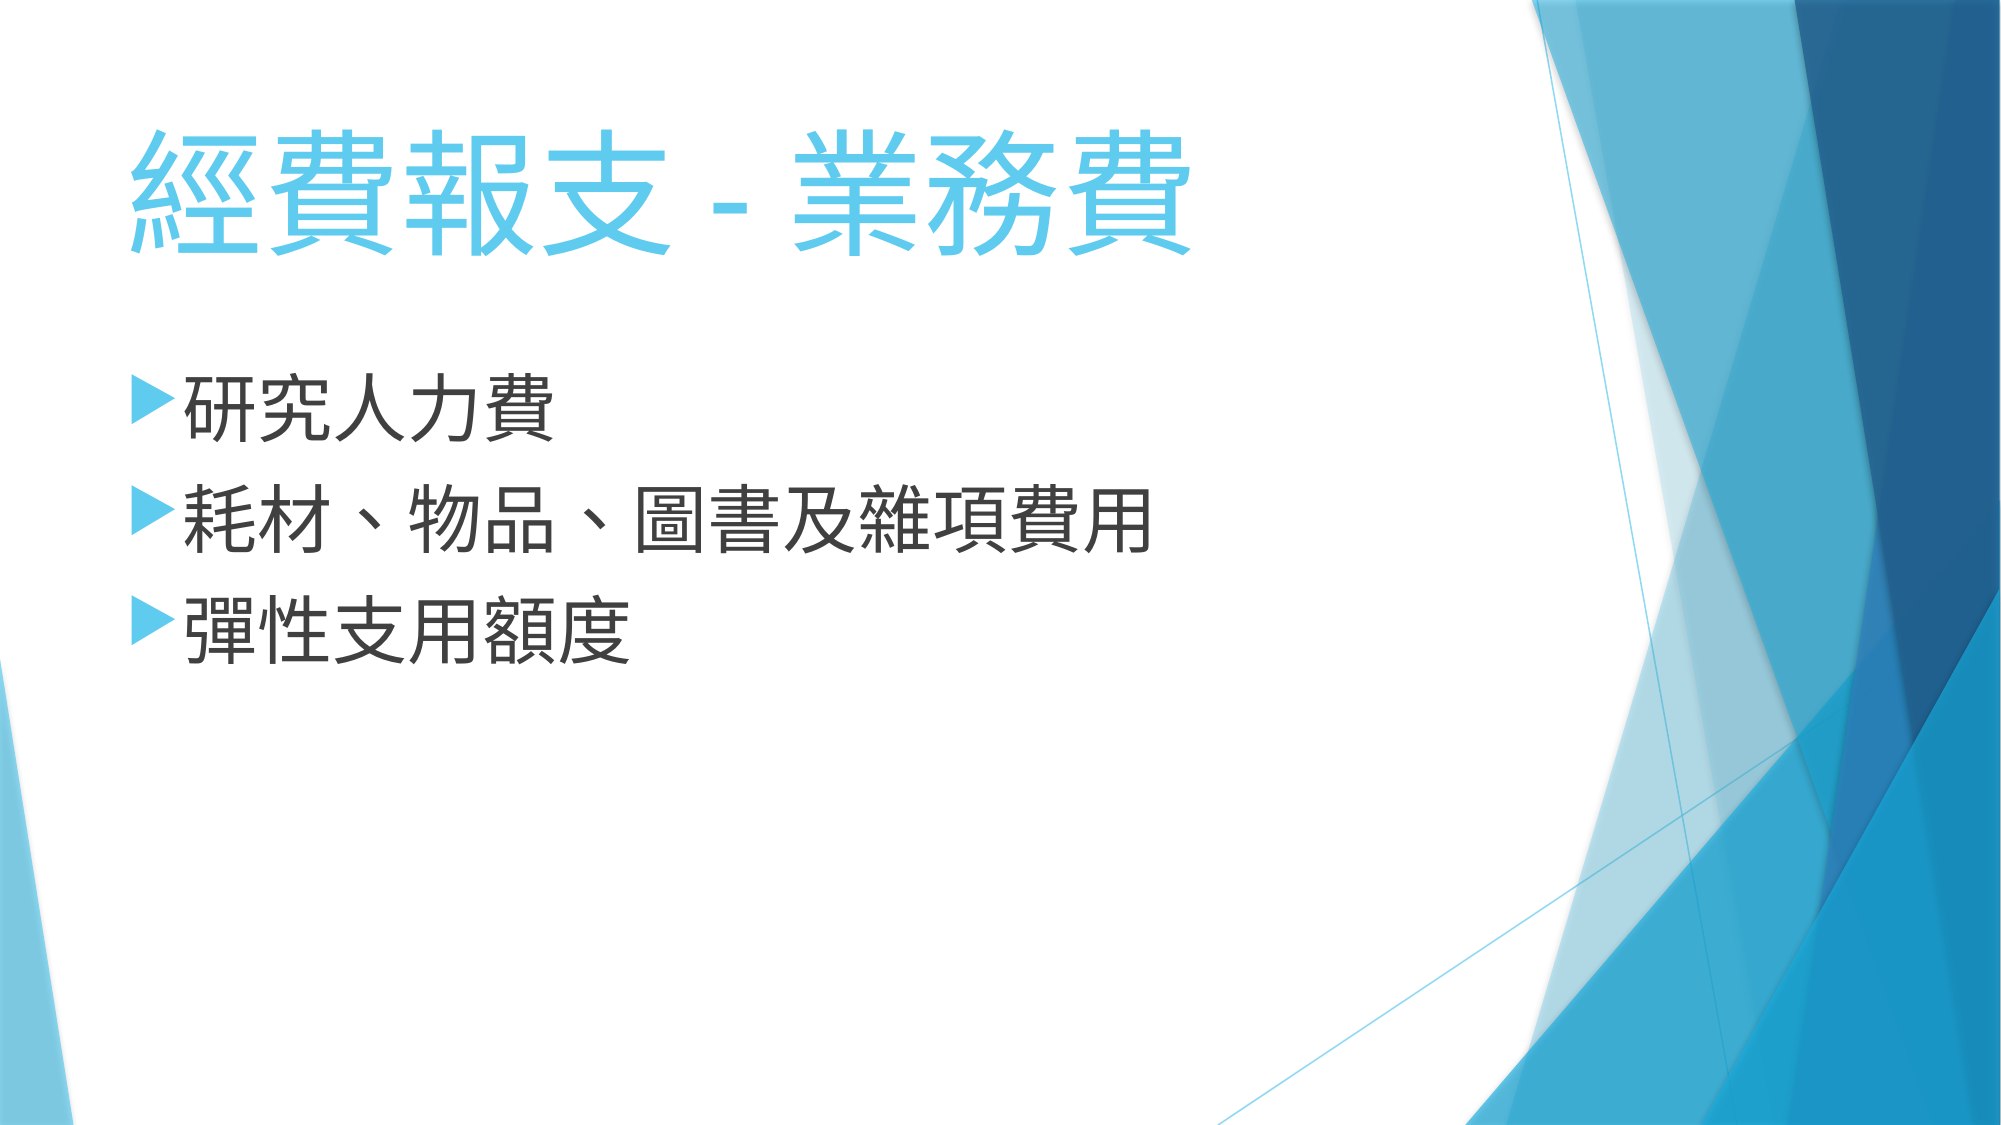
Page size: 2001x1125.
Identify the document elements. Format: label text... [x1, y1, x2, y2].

list 研究人力費 耗材、物品、圖書及雜項費用 彈性支用額度 [111, 354, 1522, 992]
title 經費報支-業務費 [111, 99, 1522, 317]
